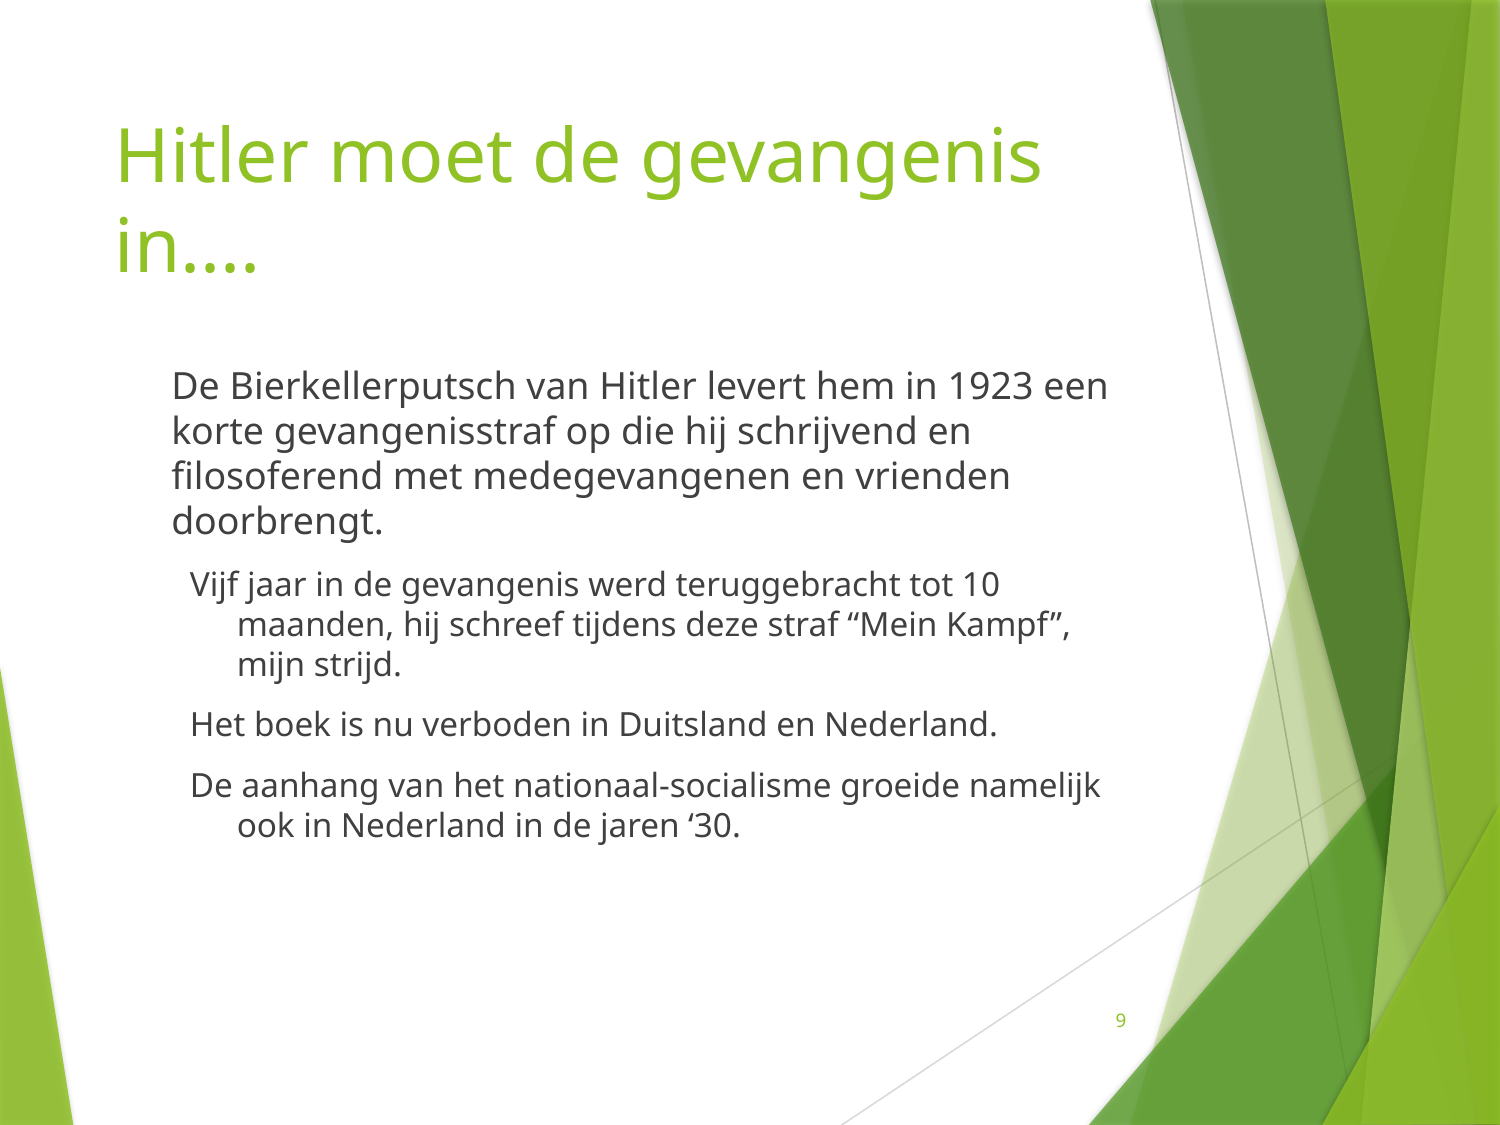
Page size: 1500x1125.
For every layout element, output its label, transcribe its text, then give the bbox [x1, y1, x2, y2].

list De Bierkellerputsch van Hitler levert hem in 1923 een korte gevangenisstraf op die hij schrijvend en filosoferend met medegevangenen en vrienden doorbrengt. Vijf jaar in de gevangenis werd teruggebracht tot 10 maanden, hij schreef tijdens deze straf “Mein Kampf”, mijn strijd. Het boek is nu verboden in Duitsland en Nederland. De aanhang van het nationaal-socialisme groeide namelijk ook in Nederland in de jaren ‘30. [99, 354, 1142, 992]
slide_number 9 [1057, 991, 1142, 1051]
title Hitler moet de gevangenis in.... [99, 99, 1142, 317]
